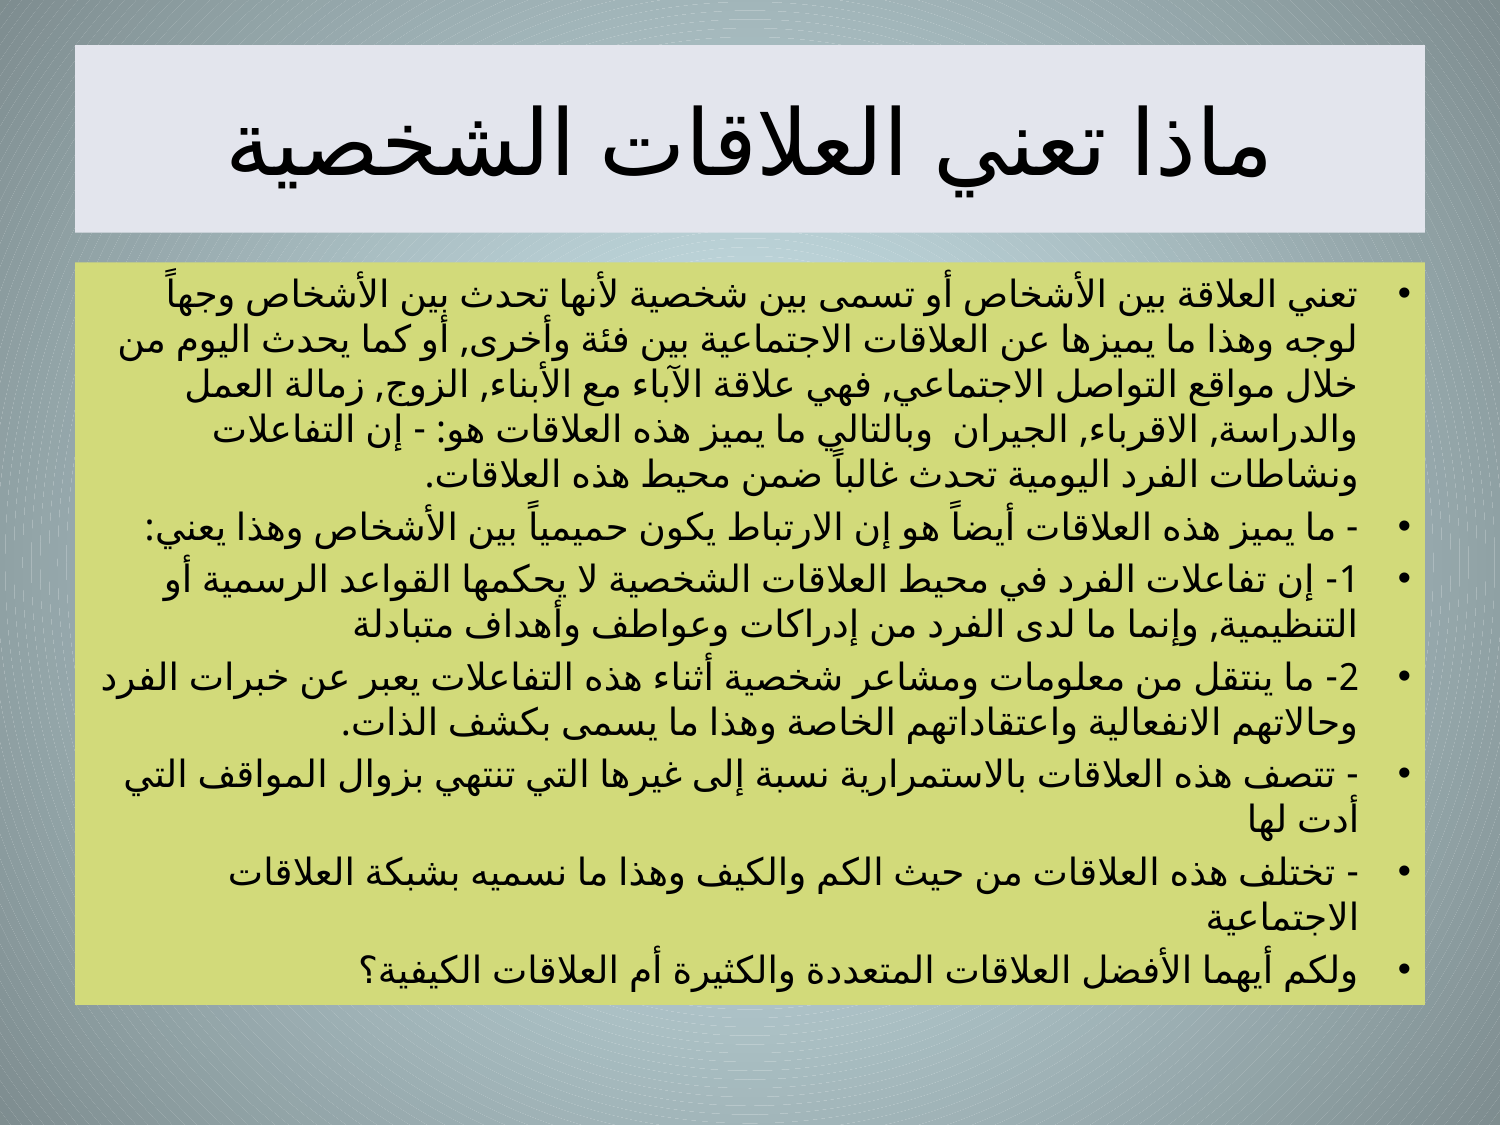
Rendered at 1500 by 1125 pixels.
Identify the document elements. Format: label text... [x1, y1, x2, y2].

title ماذا تعني العلاقات الشخصية [75, 45, 1425, 233]
list تعني العلاقة بين الأشخاص أو تسمى بين شخصية لأنها تحدث بين الأشخاص وجهاً لوجه وهذا ما يميزها عن العلاقات الاجتماعية بين فئة وأخرى, أو كما يحدث اليوم من خلال مواقع التواصل الاجتماعي, فهي علاقة الآباء مع الأبناء, الزوج, زمالة العمل والدراسة, الاقرباء, الجيران وبالتالي ما يميز هذه العلاقات هو: - إن التفاعلات ونشاطات الفرد اليومية تحدث غالباً ضمن محيط هذه العلاقات. - ما يميز هذه العلاقات أيضاً هو إن الارتباط يكون حميمياً بين الأشخاص وهذا يعني: 1- إن تفاعلات الفرد في محيط العلاقات الشخصية لا يحكمها القواعد الرسمية أو التنظيمية, وإنما ما لدى الفرد من إدراكات وعواطف وأهداف متبادلة 2- ما ينتقل من معلومات ومشاعر شخصية أثناء هذه التفاعلات يعبر عن خبرات الفرد وحالاتهم الانفعالية واعتقاداتهم الخاصة وهذا ما يسمى بكشف الذات. - تتصف هذه العلاقات بالاستمرارية نسبة إلى غيرها التي تنتهي بزوال المواقف التي أدت لها - تختلف هذه العلاقات من حيث الكم والكيف وهذا ما نسميه بشبكة العلاقات الاجتماعية ولكم أيهما الأفضل العلاقات المتعددة والكثيرة أم العلاقات الكيفية؟ [75, 262, 1425, 1005]
